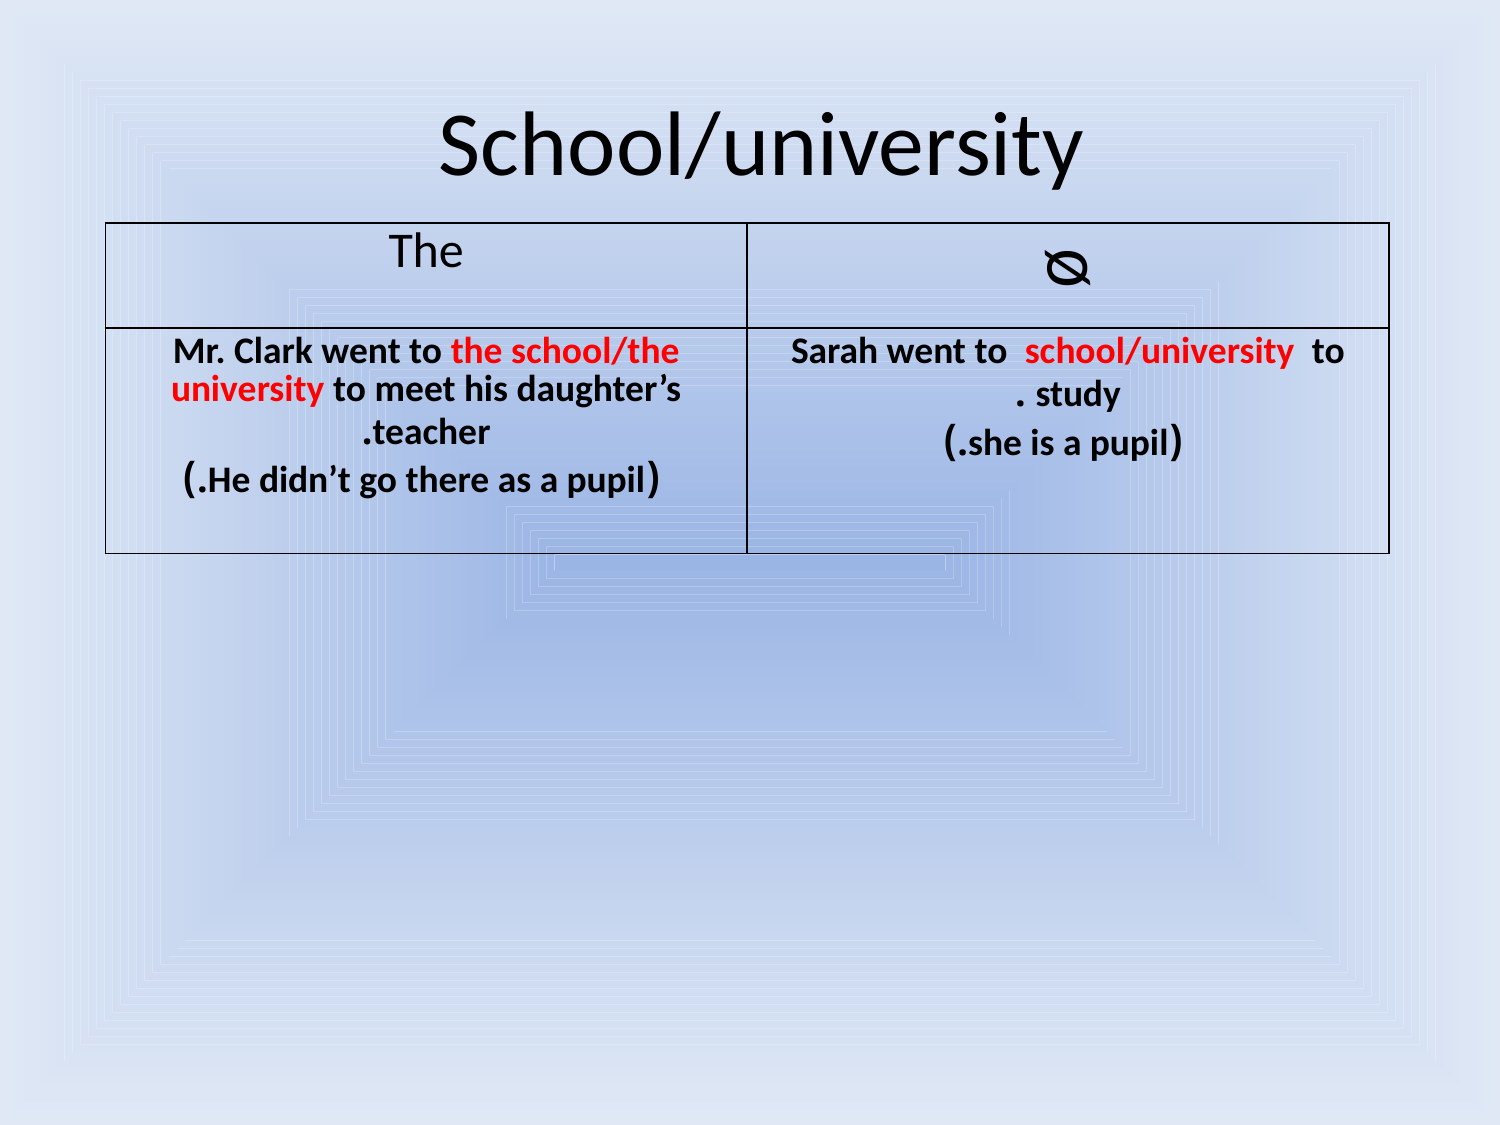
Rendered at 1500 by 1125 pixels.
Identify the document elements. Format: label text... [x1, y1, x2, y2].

table_header The [106, 224, 746, 327]
table_cell Sarah went to school/university to study . (she is a pupil.) [748, 329, 1388, 553]
title School/university [75, 45, 1425, 233]
table_header ᴓ [748, 224, 1388, 327]
table_cell Mr. Clark went to the school/the university to meet his daughter’s teacher. (He didn’t go there as a pupil.) [106, 329, 746, 553]
